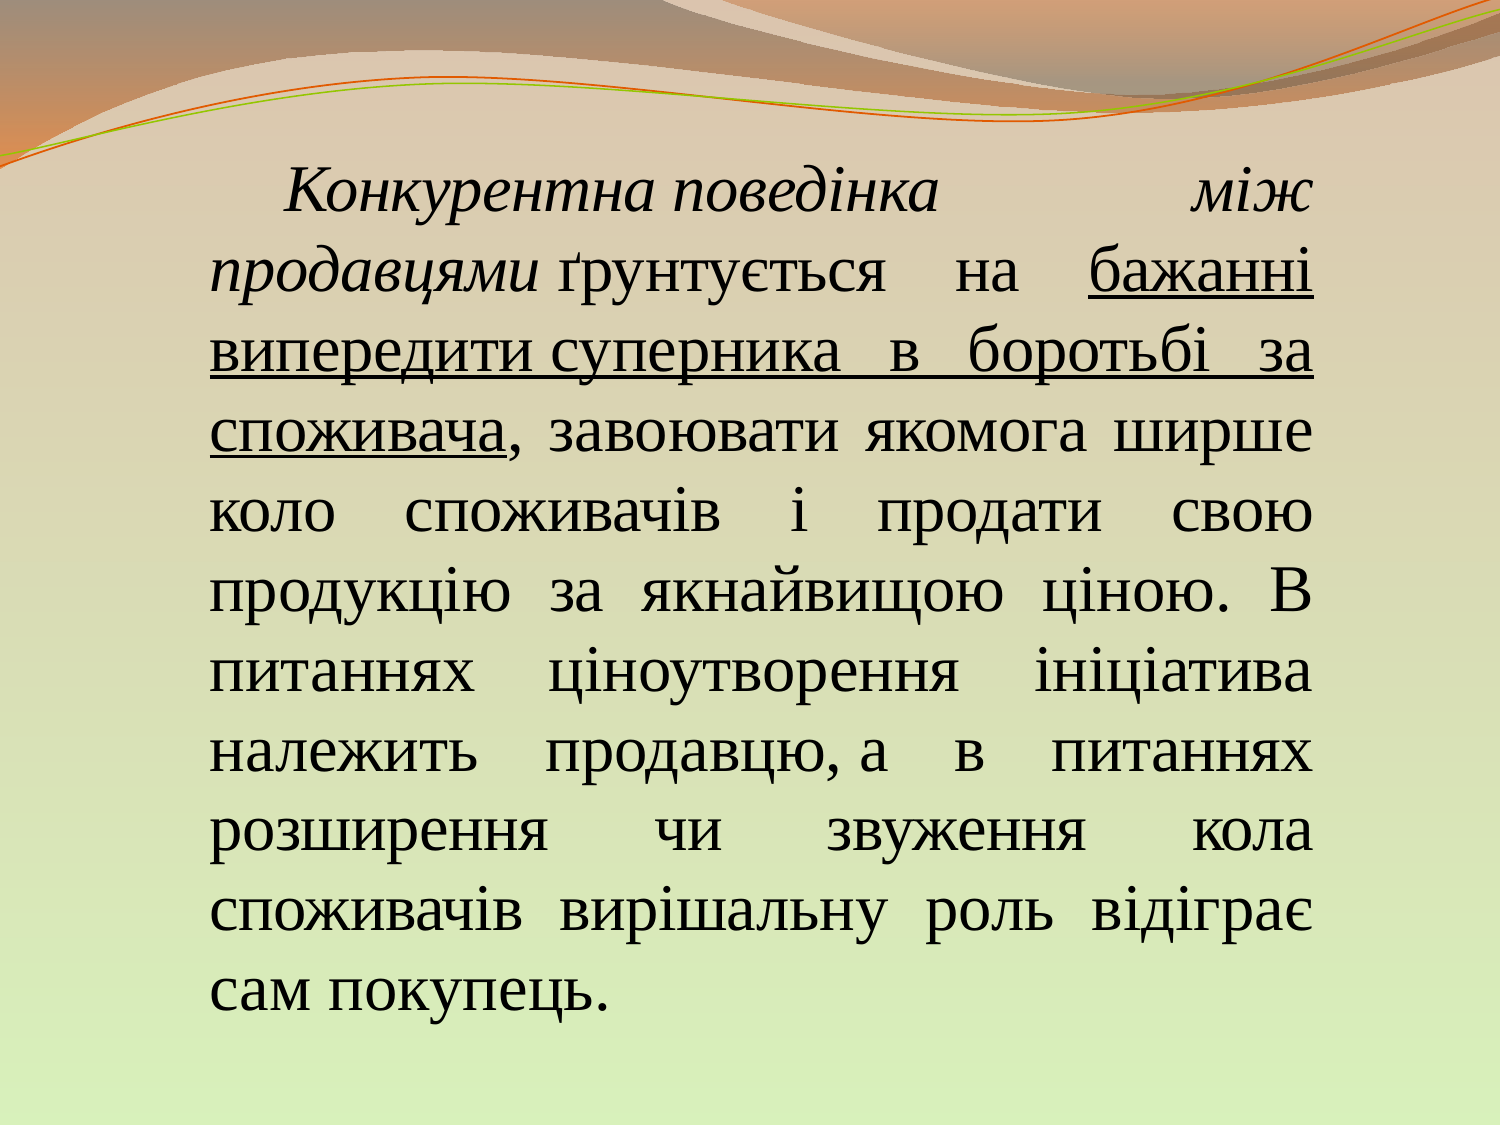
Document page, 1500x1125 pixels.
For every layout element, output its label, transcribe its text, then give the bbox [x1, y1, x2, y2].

text_box Конкурентна поведінка між продавцями ґрунтується на бажанні випередити суперника в боротьбі за споживача, завоювати якомога ширше коло споживачів і продати свою продукцію за якнайвищою ціною. В питаннях ціноутворення ініціатива належить продавцю, а в питаннях розширення чи звуження кола споживачів вирішальну роль відіграє сам покупець. [194, 137, 1329, 1032]
